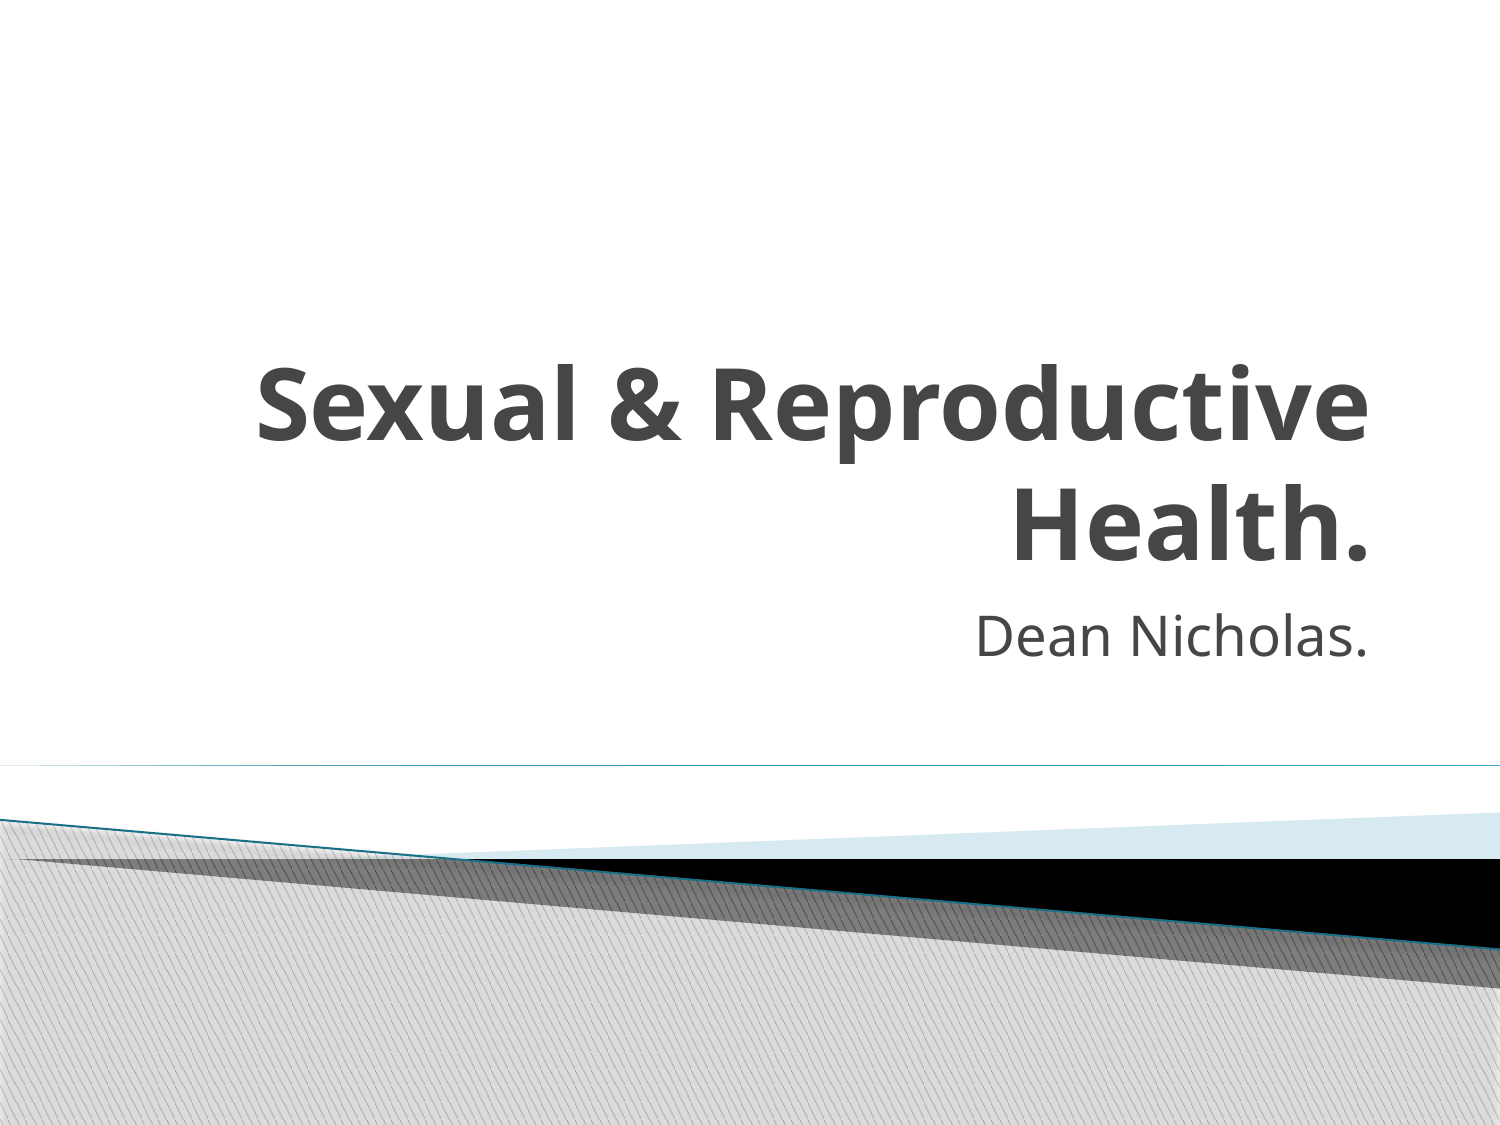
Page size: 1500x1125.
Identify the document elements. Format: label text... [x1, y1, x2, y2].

subtitle Dean Nicholas. [112, 592, 1388, 790]
picture [5, 859, 1500, 989]
title Sexual & Reproductive Health. [112, 287, 1388, 588]
